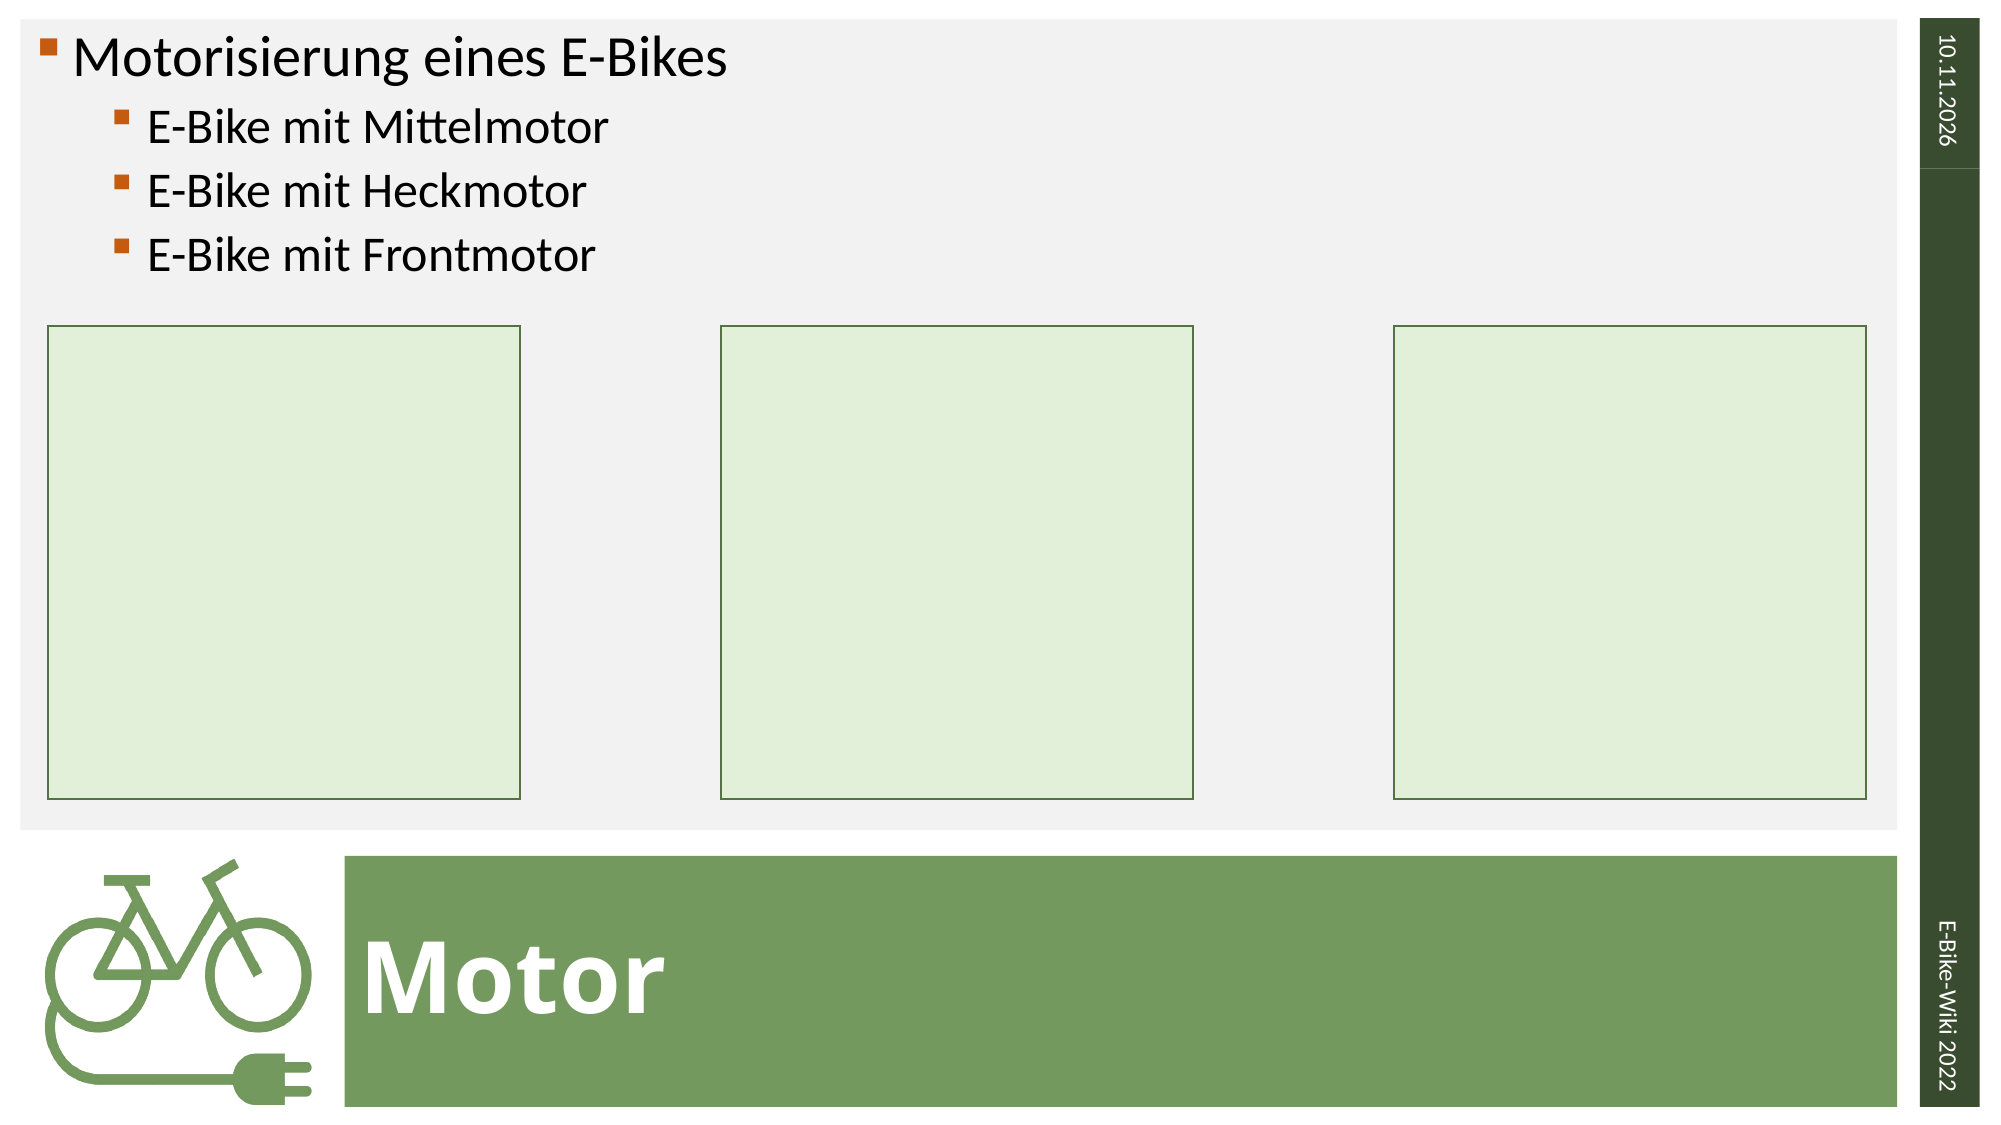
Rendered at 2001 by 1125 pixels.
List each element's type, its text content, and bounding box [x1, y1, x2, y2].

text_box [47, 325, 521, 800]
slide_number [1919, 18, 1980, 168]
text_box [1393, 325, 1867, 800]
picture [22, 831, 334, 1125]
footer E-Bike-Wiki 2022 [1919, 168, 1980, 1107]
title Motor [344, 855, 1898, 1107]
text_box [720, 325, 1194, 800]
list Motorisierung eines E-Bikes E-Bike mit Mittelmotor E-Bike mit Heckmotor E-Bike mit Frontmotor [20, 19, 1898, 831]
